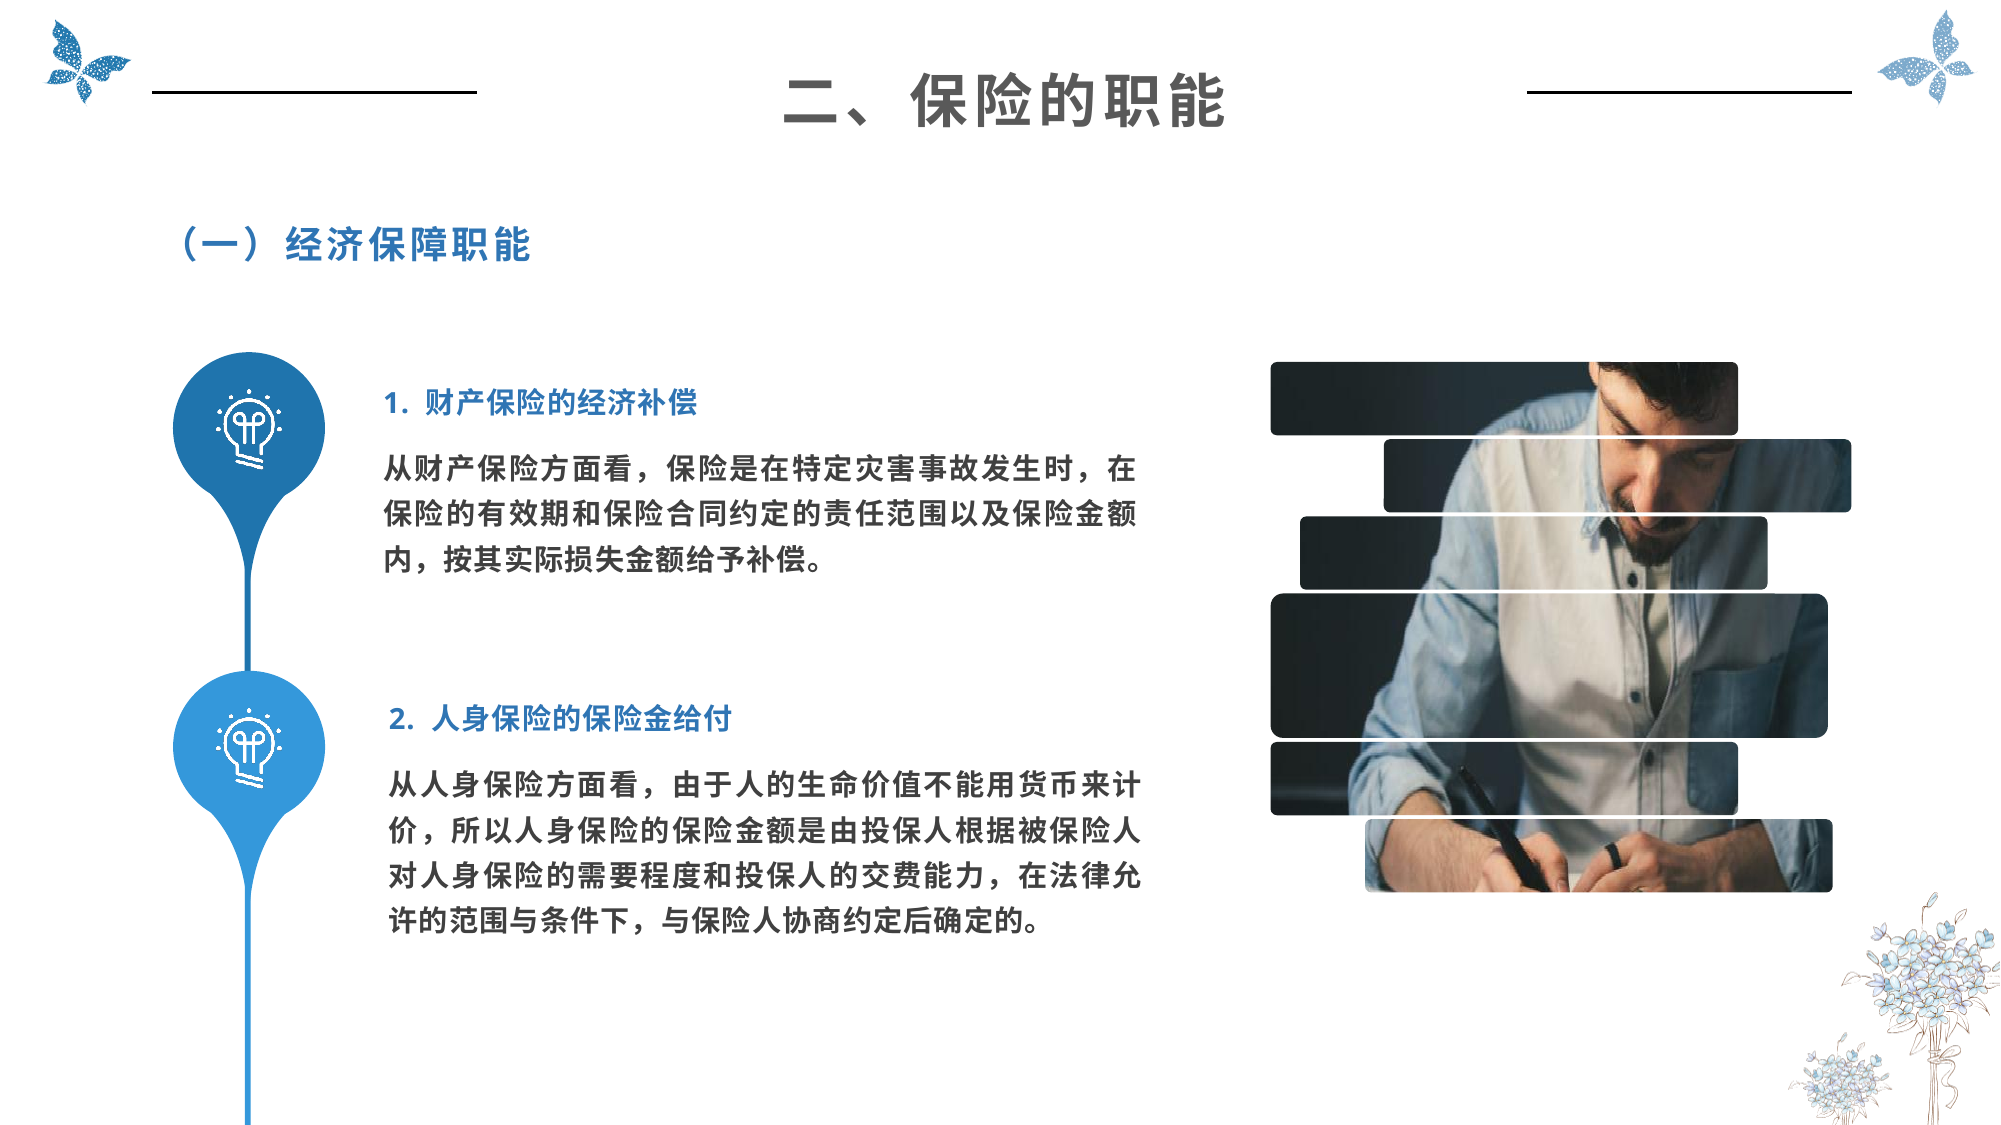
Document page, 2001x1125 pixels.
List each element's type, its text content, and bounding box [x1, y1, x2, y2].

picture [201, 382, 297, 478]
text_box 1. 财产保险的经济补偿 从财产保险方面看，保险是在特定灾害事故发生时，在保险的有效期和保险合同约定的责任范围以及保险金额内，按其实际损失金额给予补偿。 [368, 373, 1153, 568]
text_box 2. 人身保险的保险金给付 从人身保险方面看，由于人的生命价值不能用货币来计价，所以人身保险的保险金额是由投保人根据被保险人对人身保险的需要程度和投保人的交费能力，在法律允许的范围与条件下，与保险人协商约定后确定的。 [373, 689, 1159, 922]
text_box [172, 352, 325, 509]
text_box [1270, 361, 1852, 893]
text_box （一）经济保障职能 [148, 192, 1860, 273]
text_box [243, 882, 252, 1125]
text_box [151, 55, 1852, 142]
text_box [243, 564, 252, 670]
picture [201, 701, 297, 797]
picture [1788, 892, 2000, 1125]
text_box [173, 670, 325, 827]
